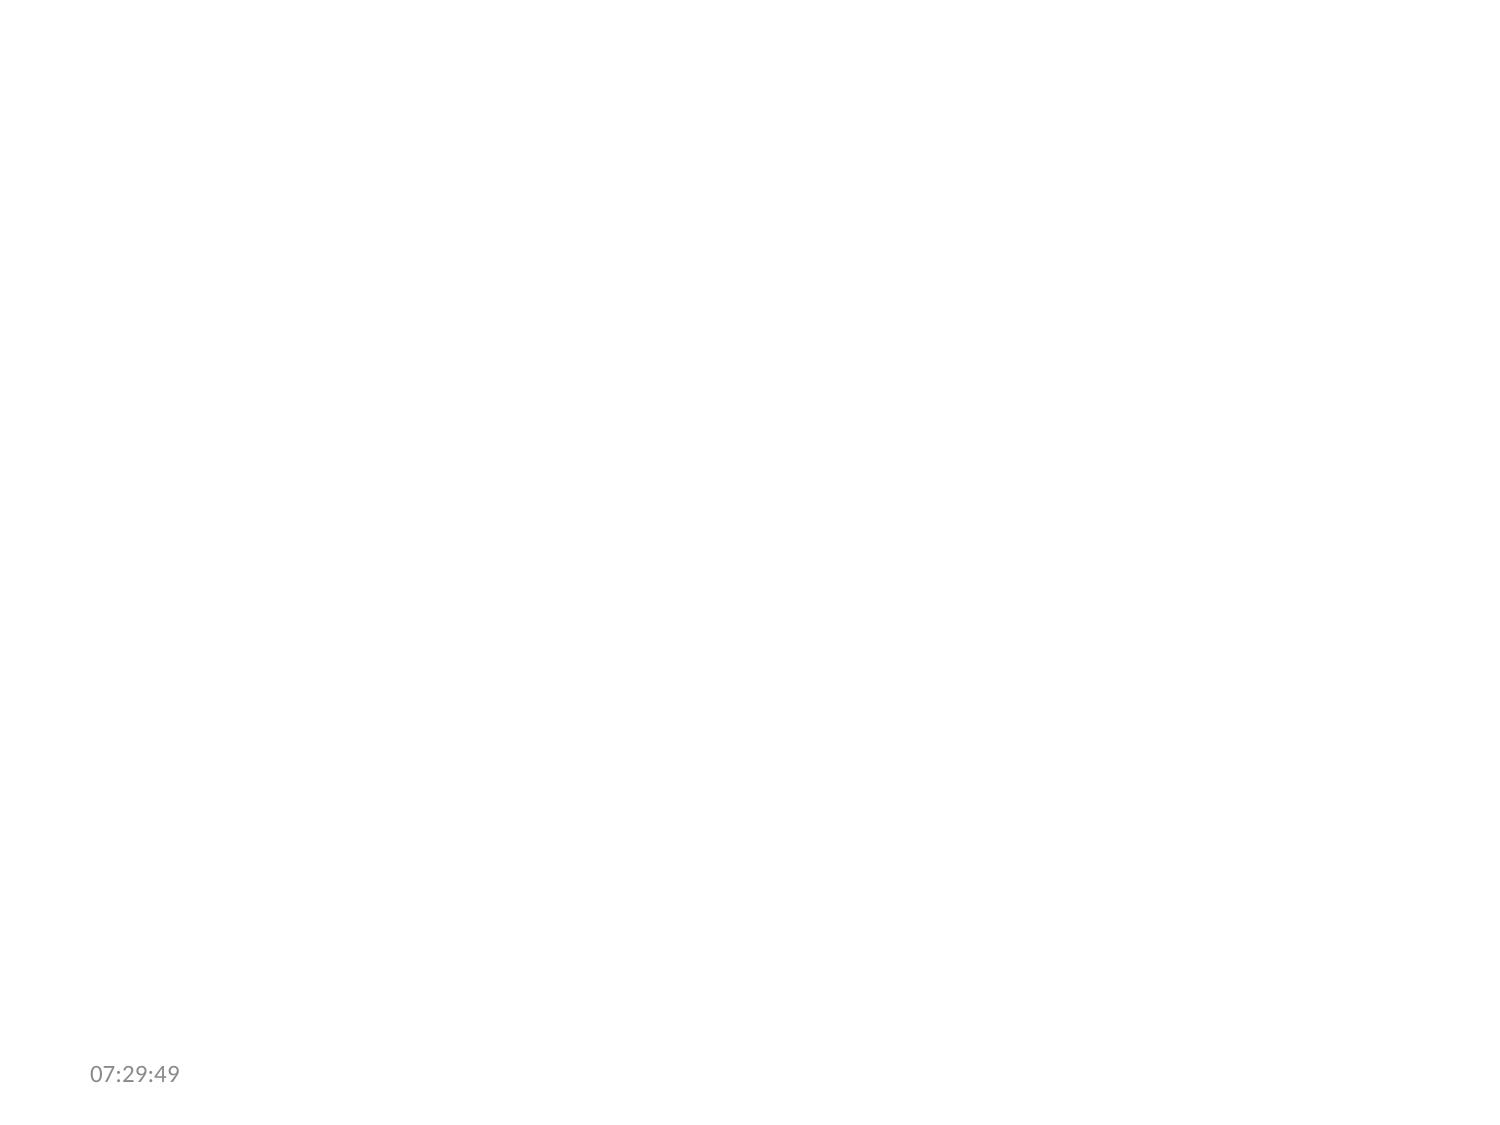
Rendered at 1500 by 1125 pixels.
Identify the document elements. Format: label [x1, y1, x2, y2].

slide_number [75, 1042, 425, 1103]
